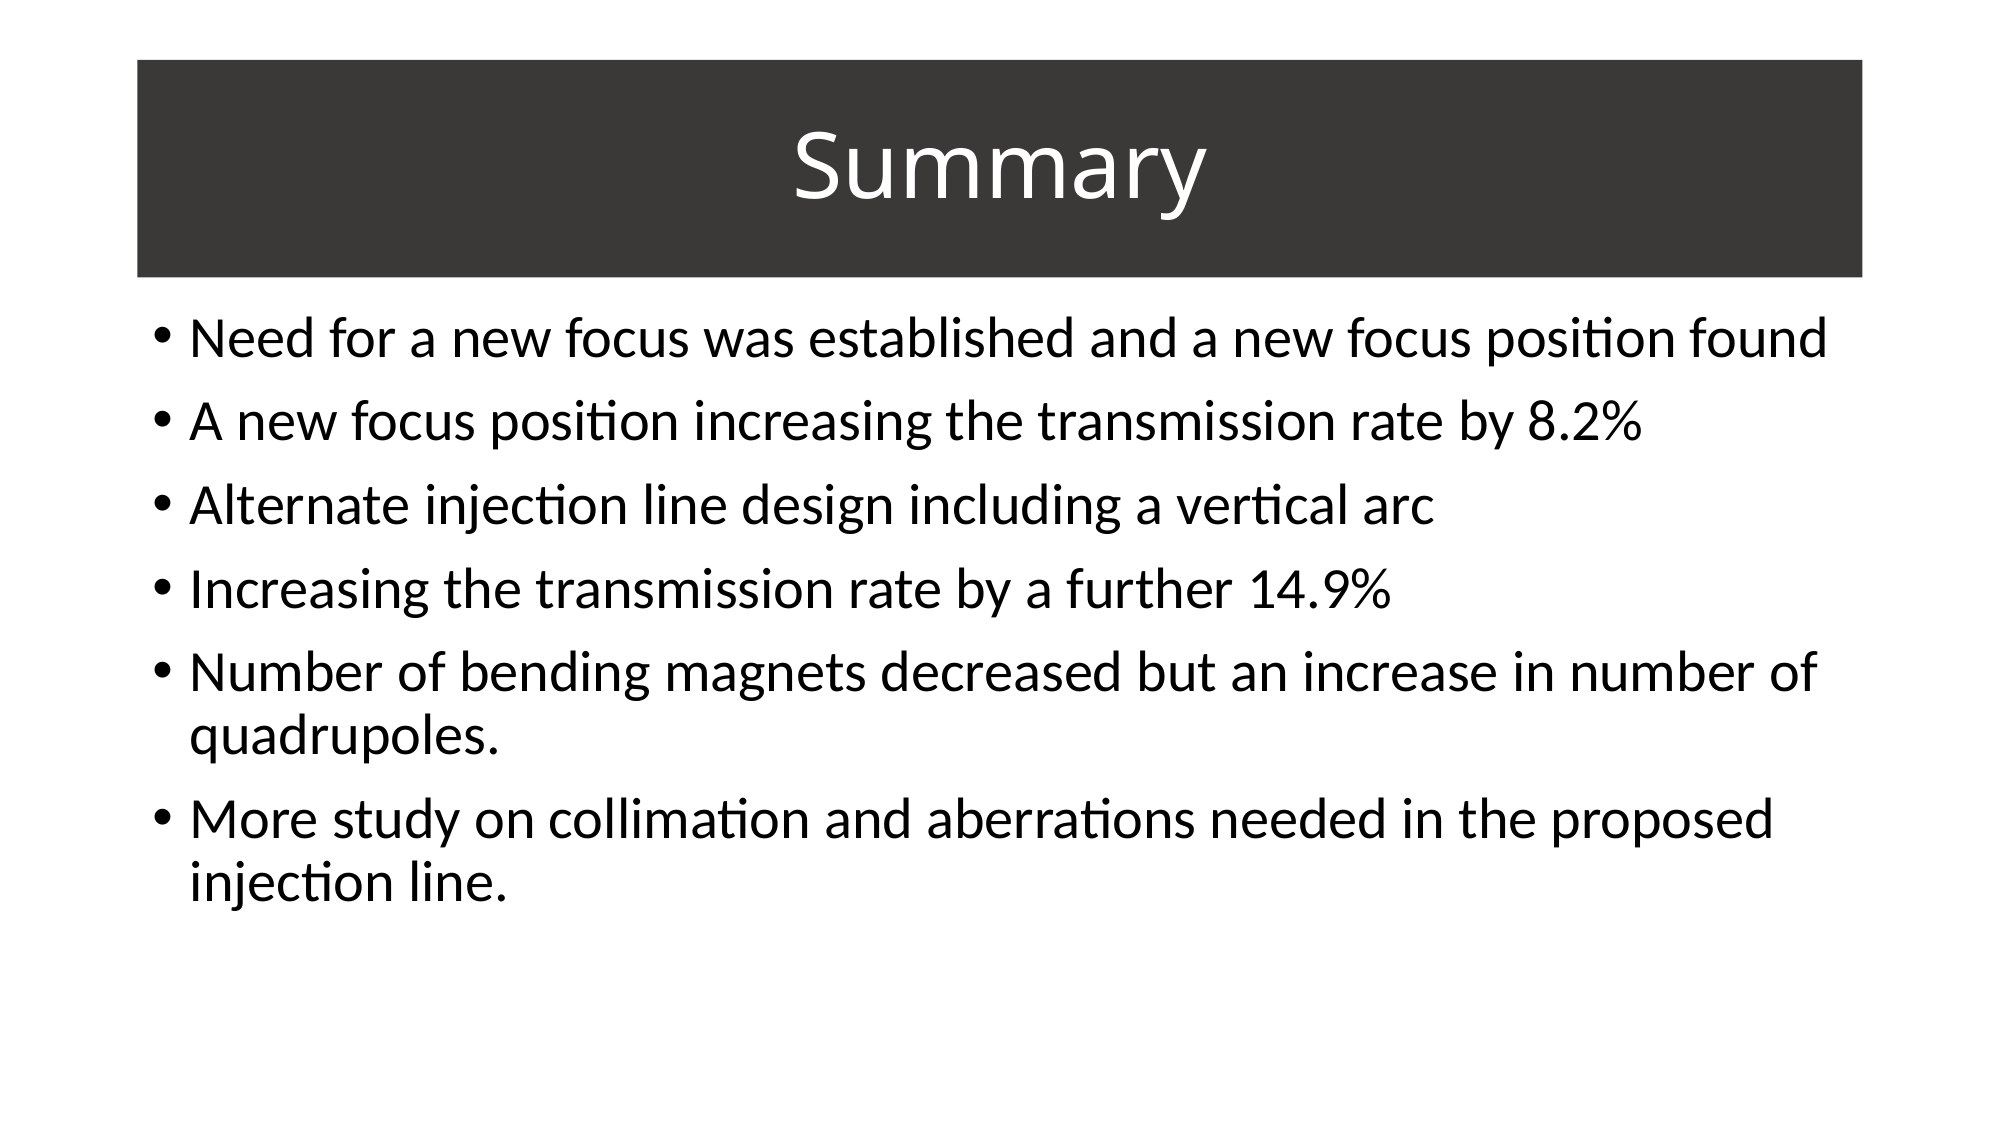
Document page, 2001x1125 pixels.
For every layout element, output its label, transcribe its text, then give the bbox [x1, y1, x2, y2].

title Summary [137, 59, 1863, 278]
list Need for a new focus was established and a new focus position found A new focus position increasing the transmission rate by 8.2% Alternate injection line design including a vertical arc Increasing the transmission rate by a further 14.9% Number of bending magnets decreased but an increase in number of quadrupoles. More study on collimation and aberrations needed in the proposed injection line. [137, 299, 1863, 1014]
